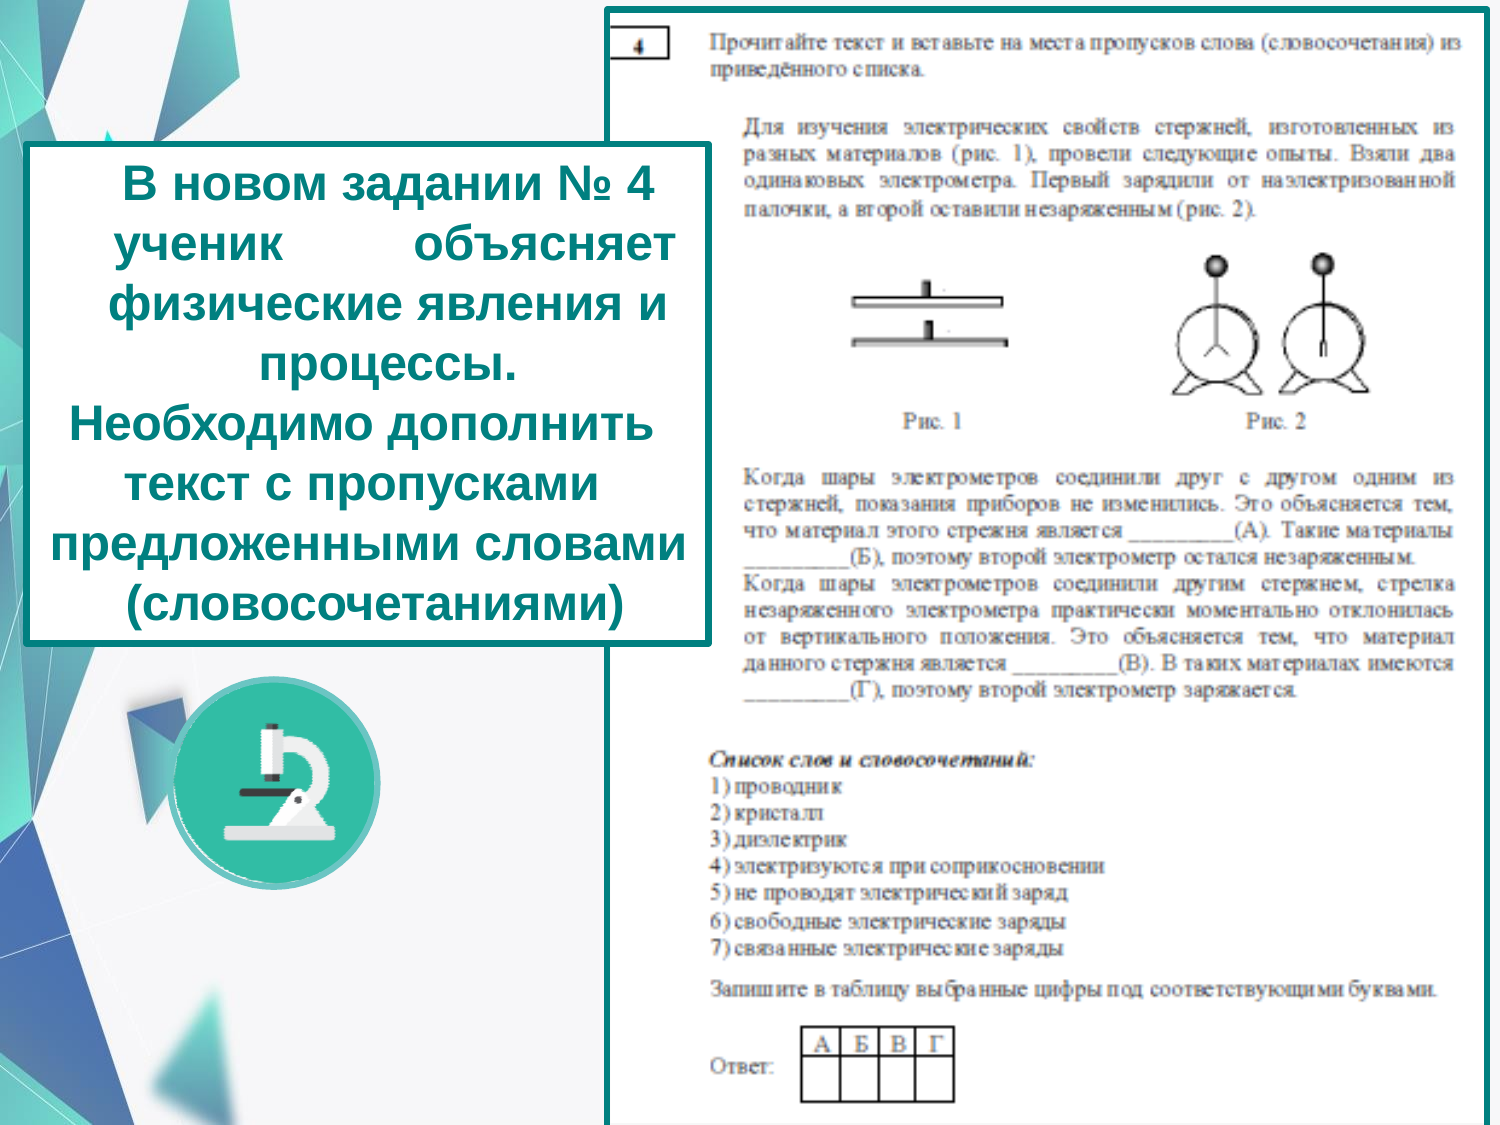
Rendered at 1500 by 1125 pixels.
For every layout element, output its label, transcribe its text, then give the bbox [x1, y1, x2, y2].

text_box [173, 682, 246, 755]
text_box [302, 810, 375, 884]
text_box [173, 812, 246, 884]
text_box [607, 9, 1488, 1125]
text_box [170, 679, 378, 887]
picture [0, 0, 1500, 1125]
text_box [301, 682, 375, 756]
text_box В новом задании № 4 ученик объясняет физические явления и процессы. Необходимо дополнить текст с пропусками предложенными словами (словосочетаниями) [43, 148, 691, 631]
text_box [26, 143, 709, 644]
